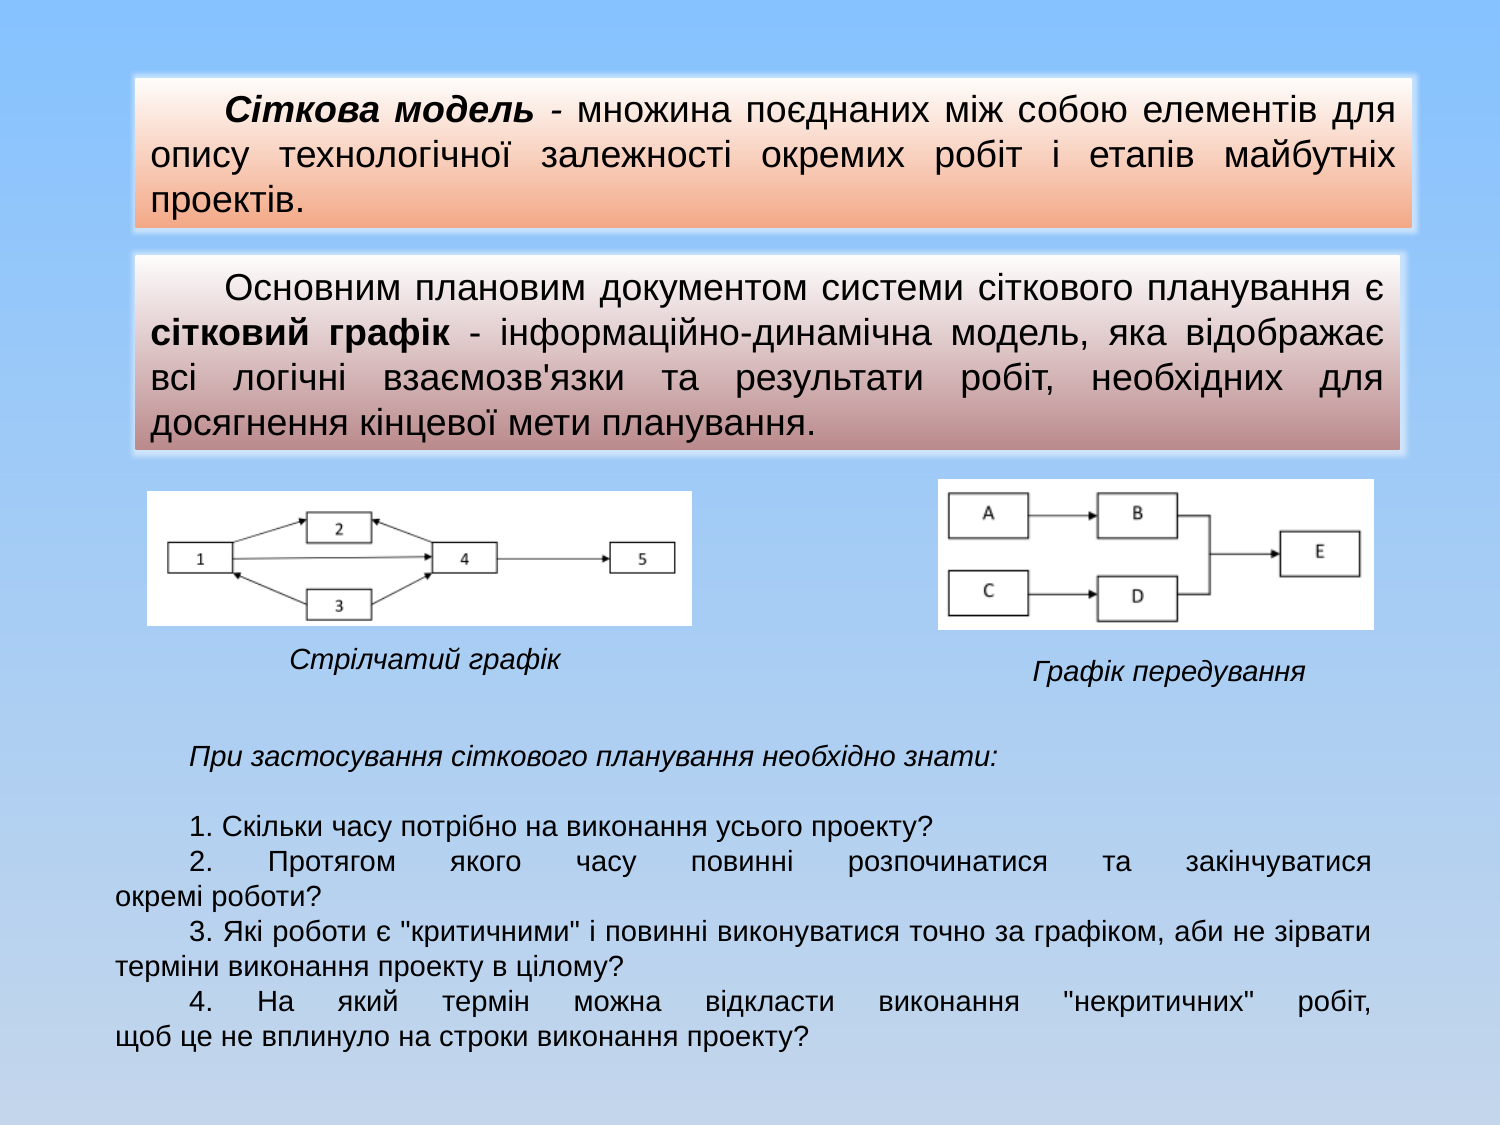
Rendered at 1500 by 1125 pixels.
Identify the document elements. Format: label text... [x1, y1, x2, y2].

text_box Сіткова модель - множина поєднаних між собою елементів для опису технологічної залежності окремих робіт і етапів майбутніх проектів. [135, 77, 1412, 229]
text_box Основним плановим документом системи сіткового планування є сітковий графік - інформаційно-динамічна модель, яка відображає всі логічні взаємозв'язки та результати робіт, необхідних для досягнення кінцевої мети планування. [135, 255, 1400, 451]
picture [147, 491, 692, 626]
text_box Графік передування [974, 645, 1365, 695]
picture [938, 479, 1374, 631]
text_box При застосування сіткового планування необхідно знати: 1. Скільки часу потрібно на виконання усього проекту? 2. Протягом якого часу повинні розпочинатися та закінчуватися окремі роботи? 3. Які роботи є "критичними" і повинні виконуватися точно за графіком, аби не зірвати терміни виконання проекту в цілому? 4. На який термін можна відкласти виконання "некритичних" робіт, щоб це не вплинуло на строки виконання проекту? [100, 729, 1388, 1060]
text_box Стрілчатий графік [218, 636, 632, 683]
